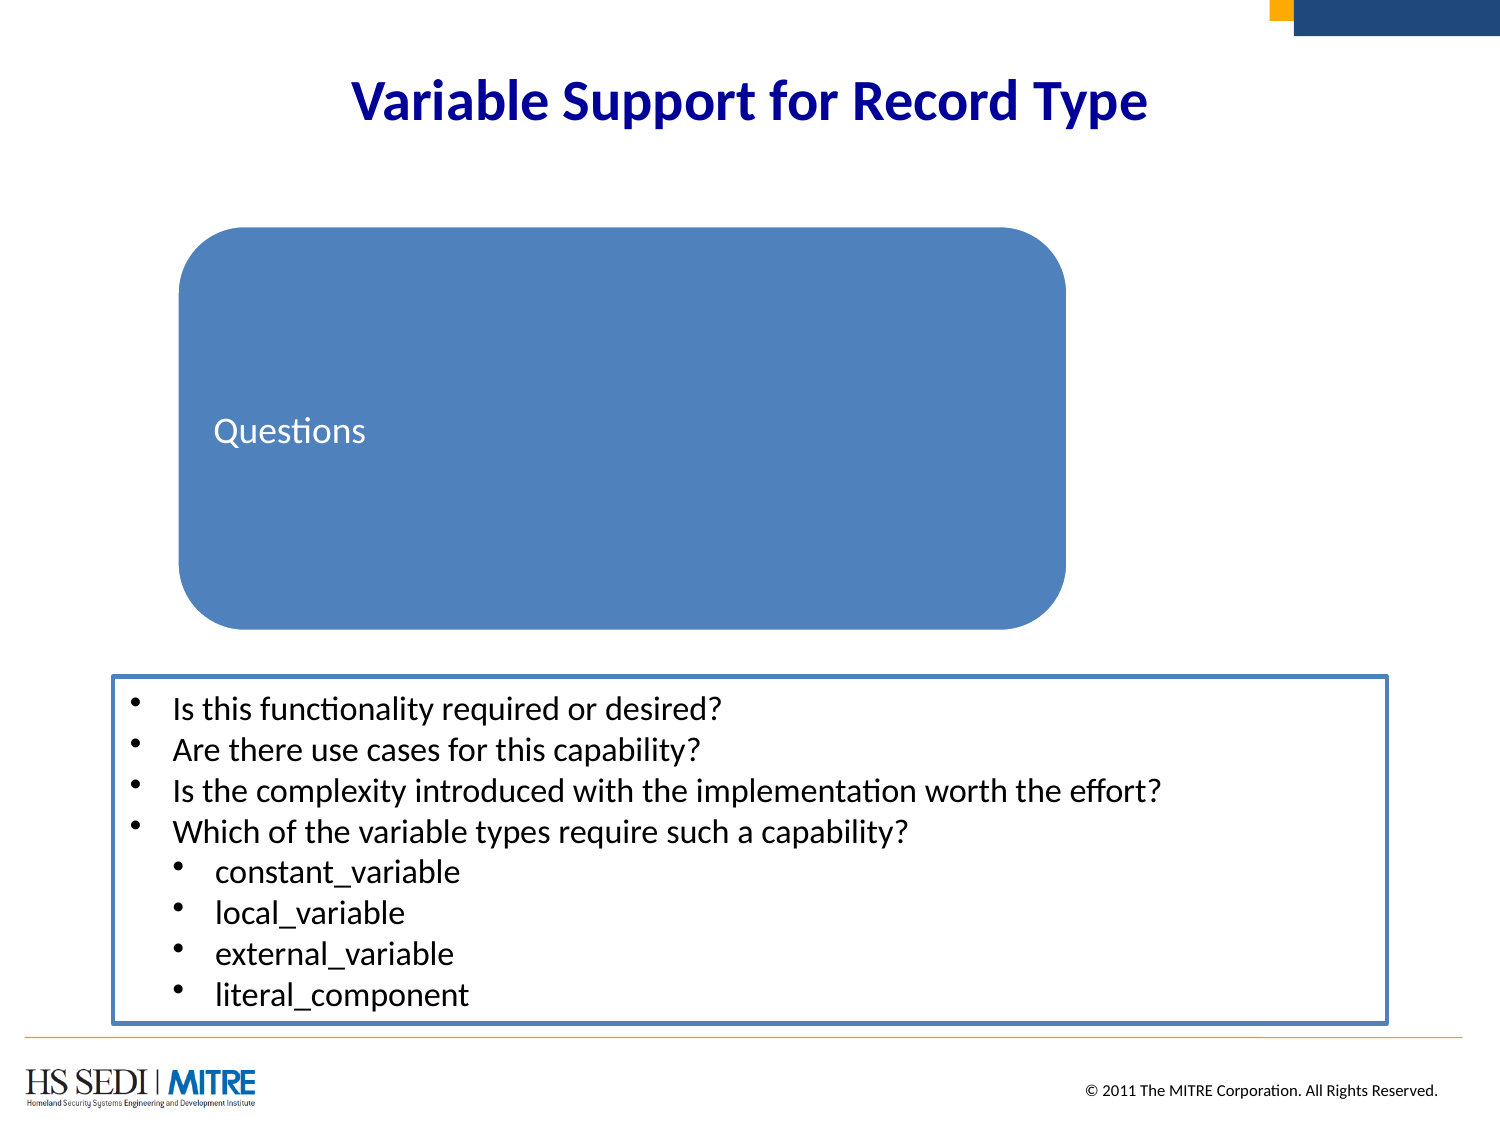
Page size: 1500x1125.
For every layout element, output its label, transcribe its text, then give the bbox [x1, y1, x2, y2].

title Variable Support for Record Type [43, 62, 1457, 151]
picture [20, 1058, 271, 1122]
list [112, 180, 1387, 1024]
